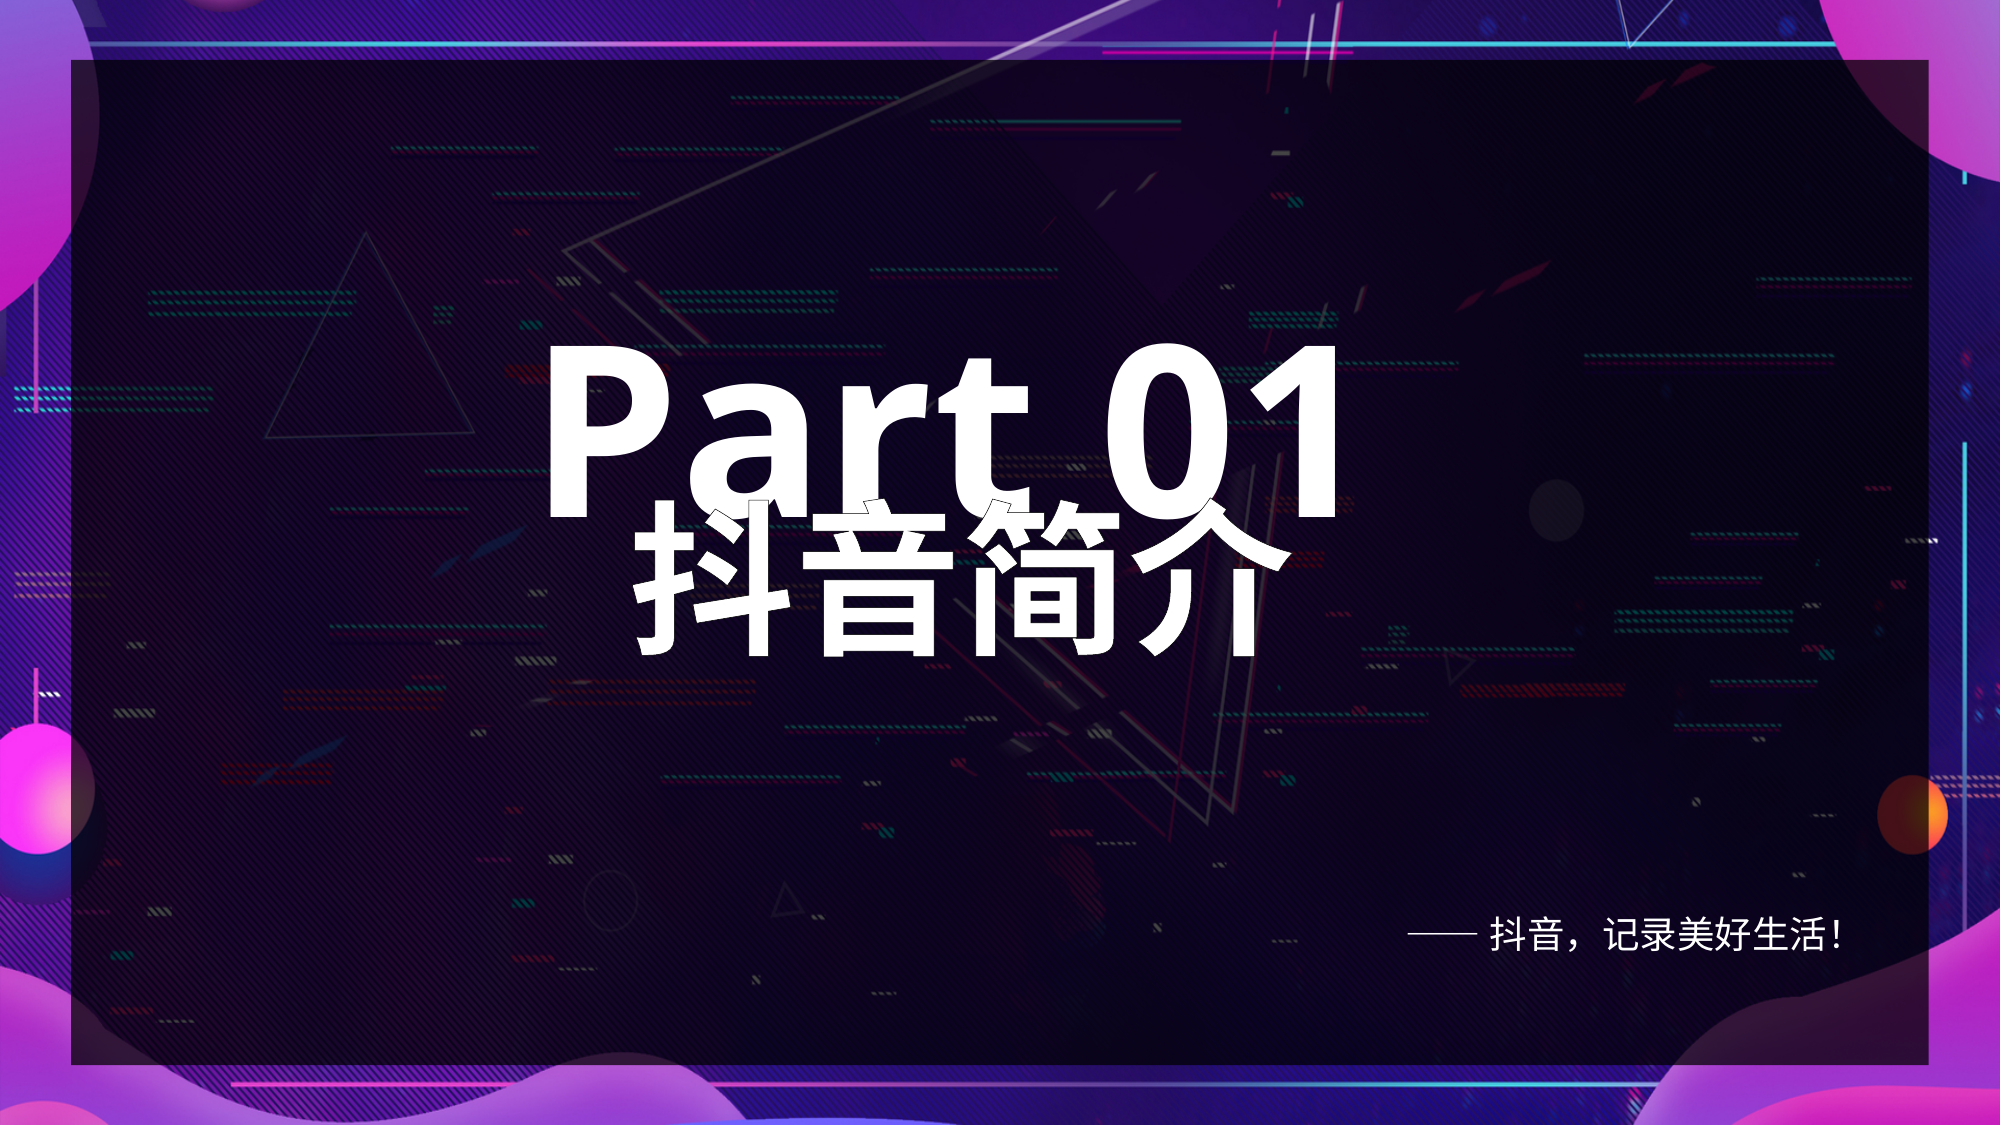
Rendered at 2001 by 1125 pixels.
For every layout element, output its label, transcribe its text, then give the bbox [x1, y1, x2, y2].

text_box Part 01 [514, 270, 1389, 573]
text_box 抖音简介 [532, 467, 1390, 683]
picture [0, 0, 2000, 1125]
text_box ——抖音，记录美好生活！ [1390, 903, 1880, 964]
